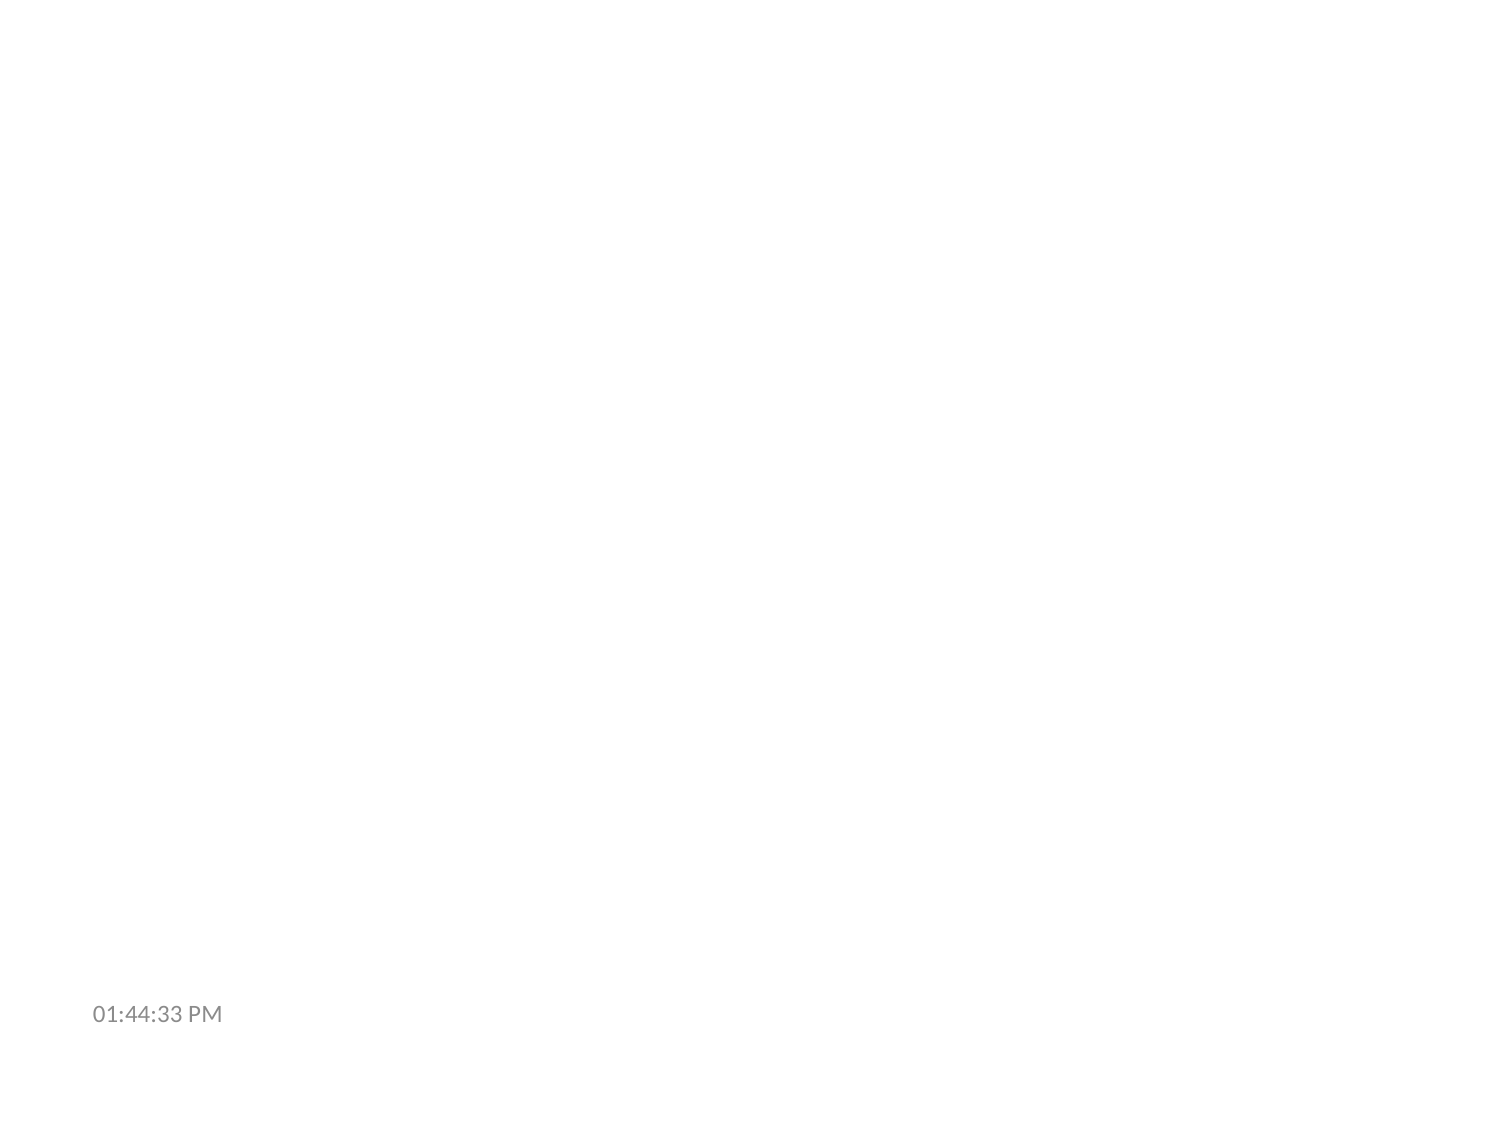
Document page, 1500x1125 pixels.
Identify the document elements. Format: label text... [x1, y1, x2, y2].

text_box 3:35:09 PM [77, 982, 428, 1043]
